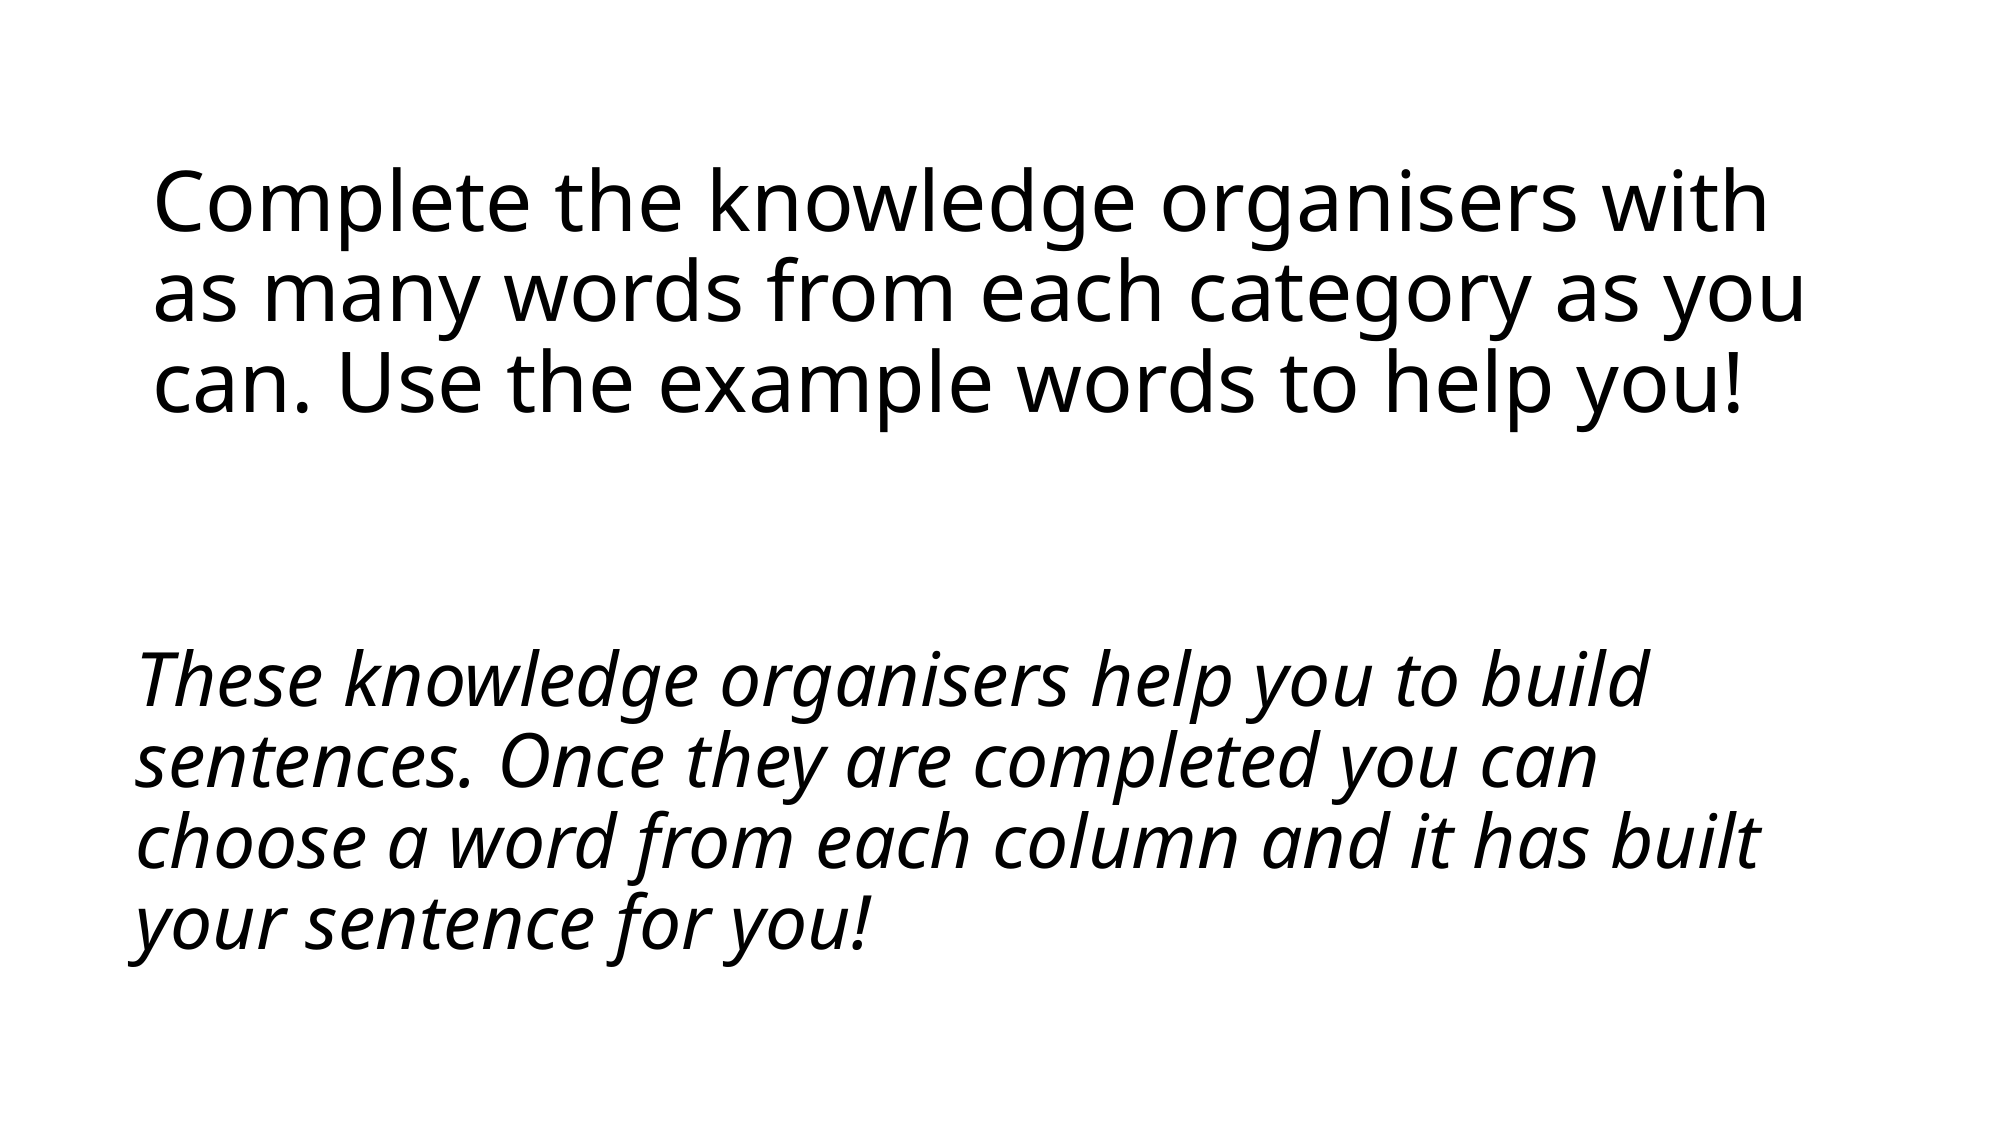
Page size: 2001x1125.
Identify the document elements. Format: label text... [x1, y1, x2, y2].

title Complete the knowledge organisers with as many words from each category as you can. Use the example words to help you! [137, 143, 1863, 447]
list These knowledge organisers help you to build sentences. Once they are completed you can choose a word from each column and it has built your sentence for you! [120, 634, 1846, 1125]
